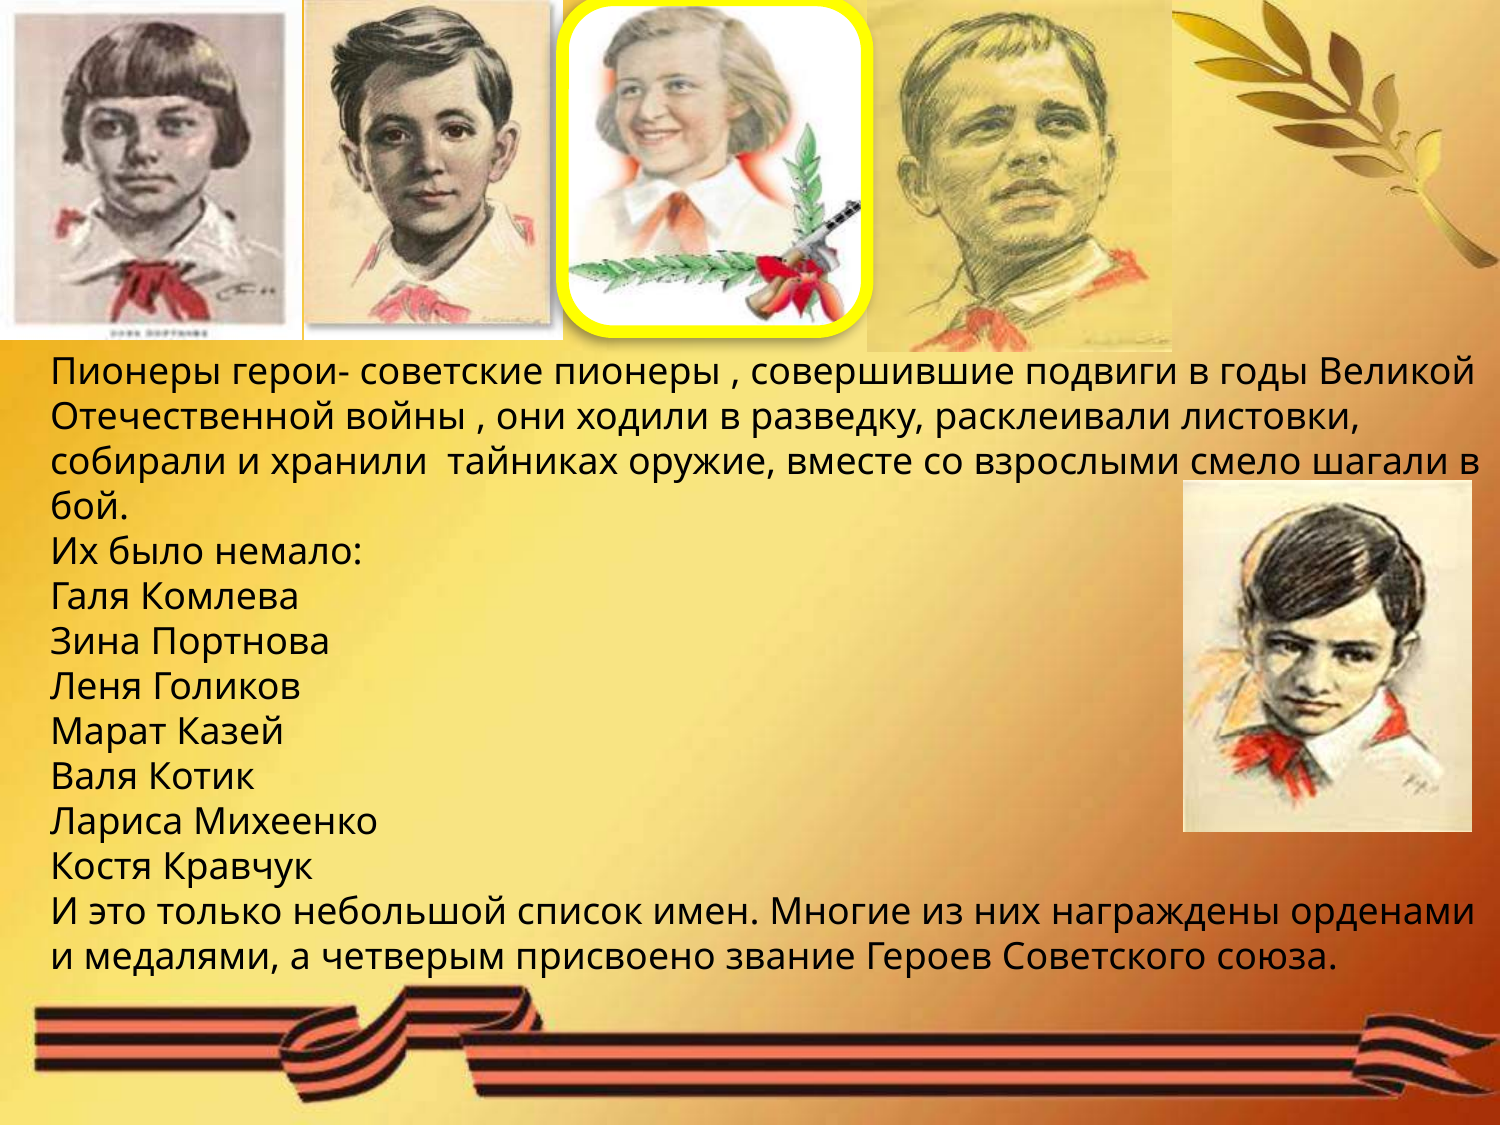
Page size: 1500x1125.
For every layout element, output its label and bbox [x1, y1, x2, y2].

picture [0, 0, 302, 341]
picture [304, 0, 1173, 352]
list [0, 0, 1500, 1125]
picture [1183, 480, 1472, 833]
